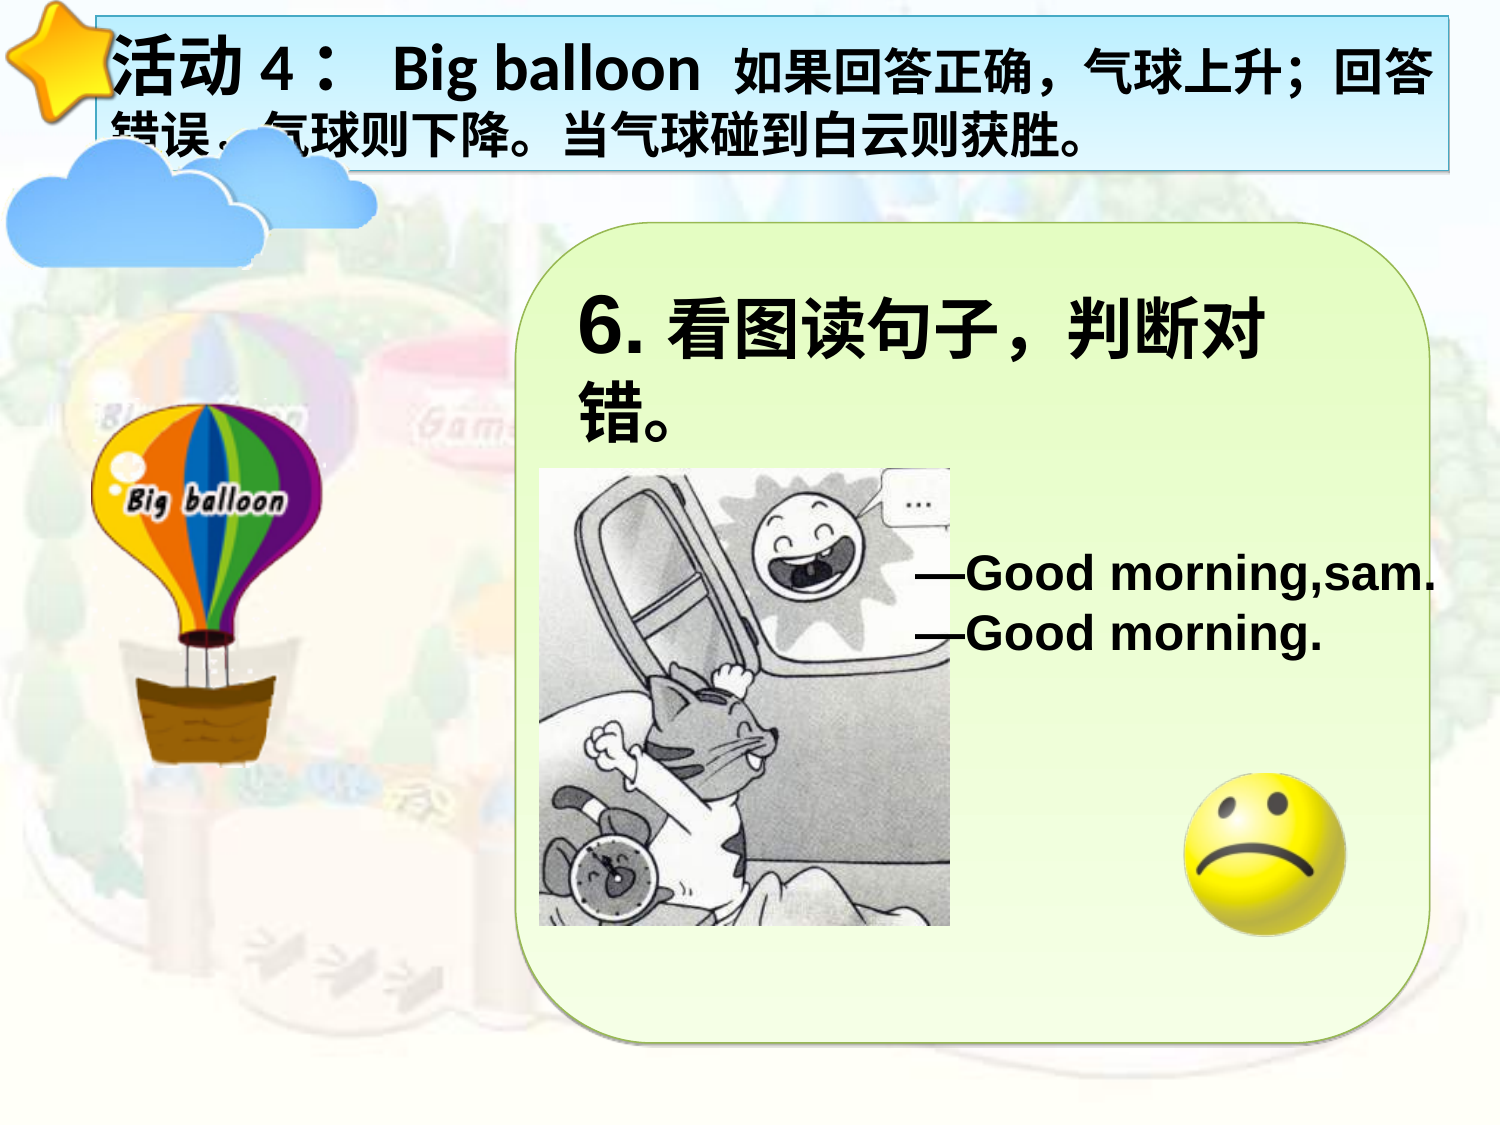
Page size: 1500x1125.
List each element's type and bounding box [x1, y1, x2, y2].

text_box [0, 0, 1419, 173]
picture [0, 0, 1500, 1125]
